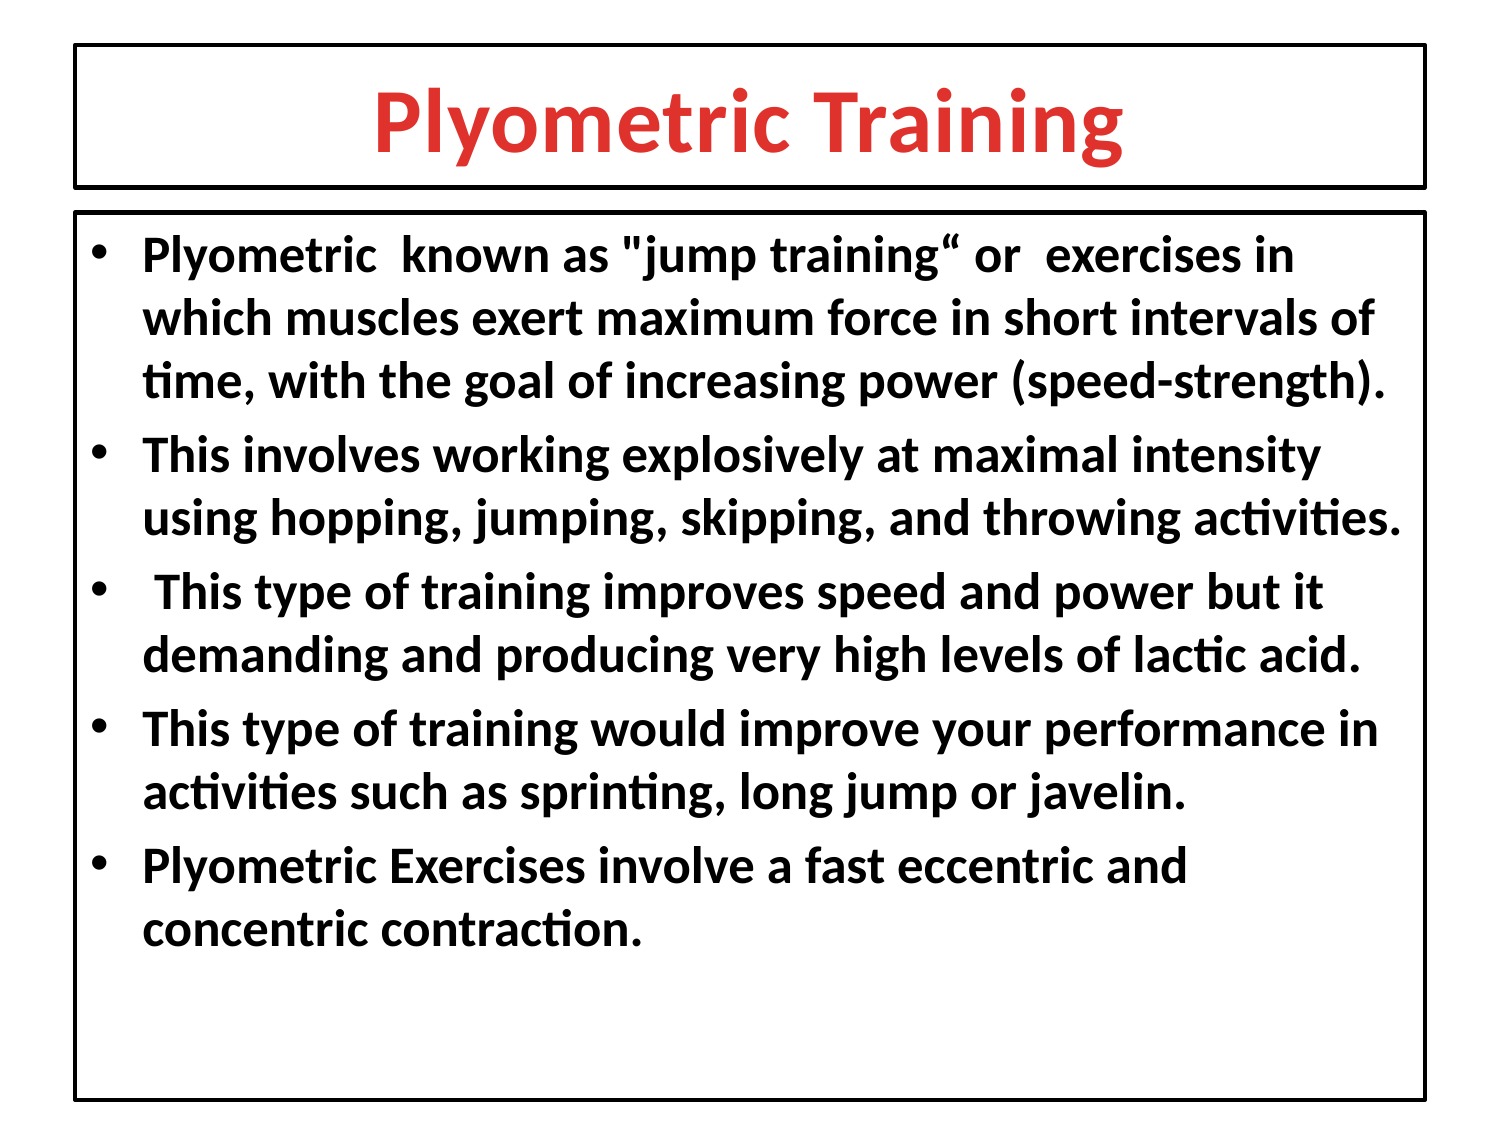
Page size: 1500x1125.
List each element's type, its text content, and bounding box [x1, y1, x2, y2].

title Plyometric Training [73, 43, 1427, 190]
list Plyometric known as "jump training“ or exercises in which muscles exert maximum force in short intervals of time, with the goal of increasing power (speed-strength). This involves working explosively at maximal intensity using hopping, jumping, skipping, and throwing activities. This type of training improves speed and power but it demanding and producing very high levels of lactic acid. This type of training would improve your performance in activities such as sprinting, long jump or javelin. Plyometric Exercises involve a fast eccentric and concentric contraction. [73, 210, 1427, 1102]
